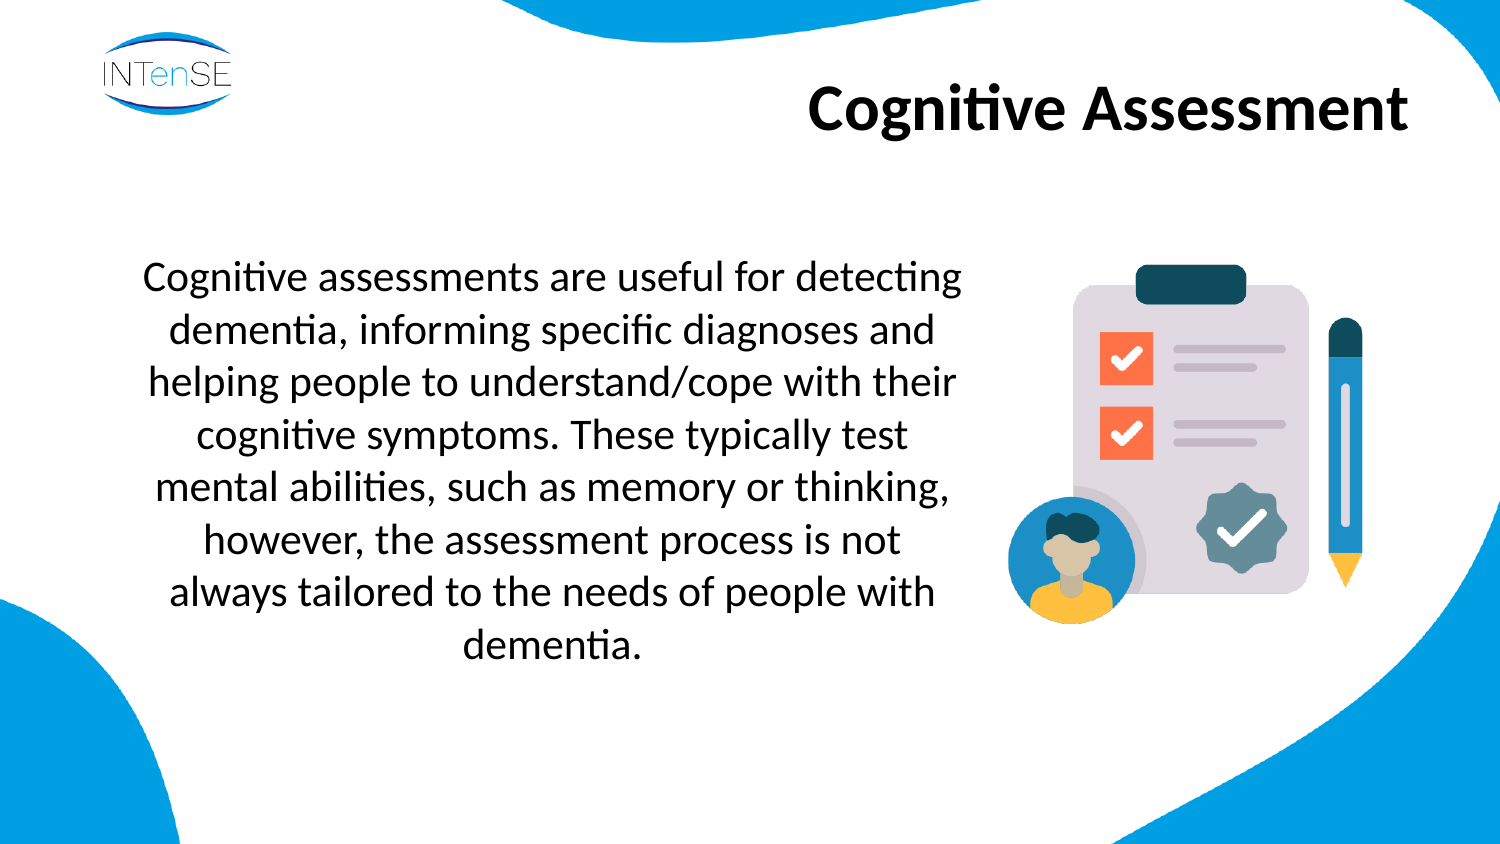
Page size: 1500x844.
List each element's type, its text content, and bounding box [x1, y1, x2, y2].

picture [0, 0, 1500, 844]
title Cognitive Assessment [277, 56, 1425, 197]
list Cognitive assessments are useful for detecting dementia, informing specific diagnoses and helping people to understand/cope with their cognitive symptoms. These typically test mental abilities, such as memory or thinking, however, the assessment process is not always tailored to the needs of people with dementia. [127, 240, 978, 604]
